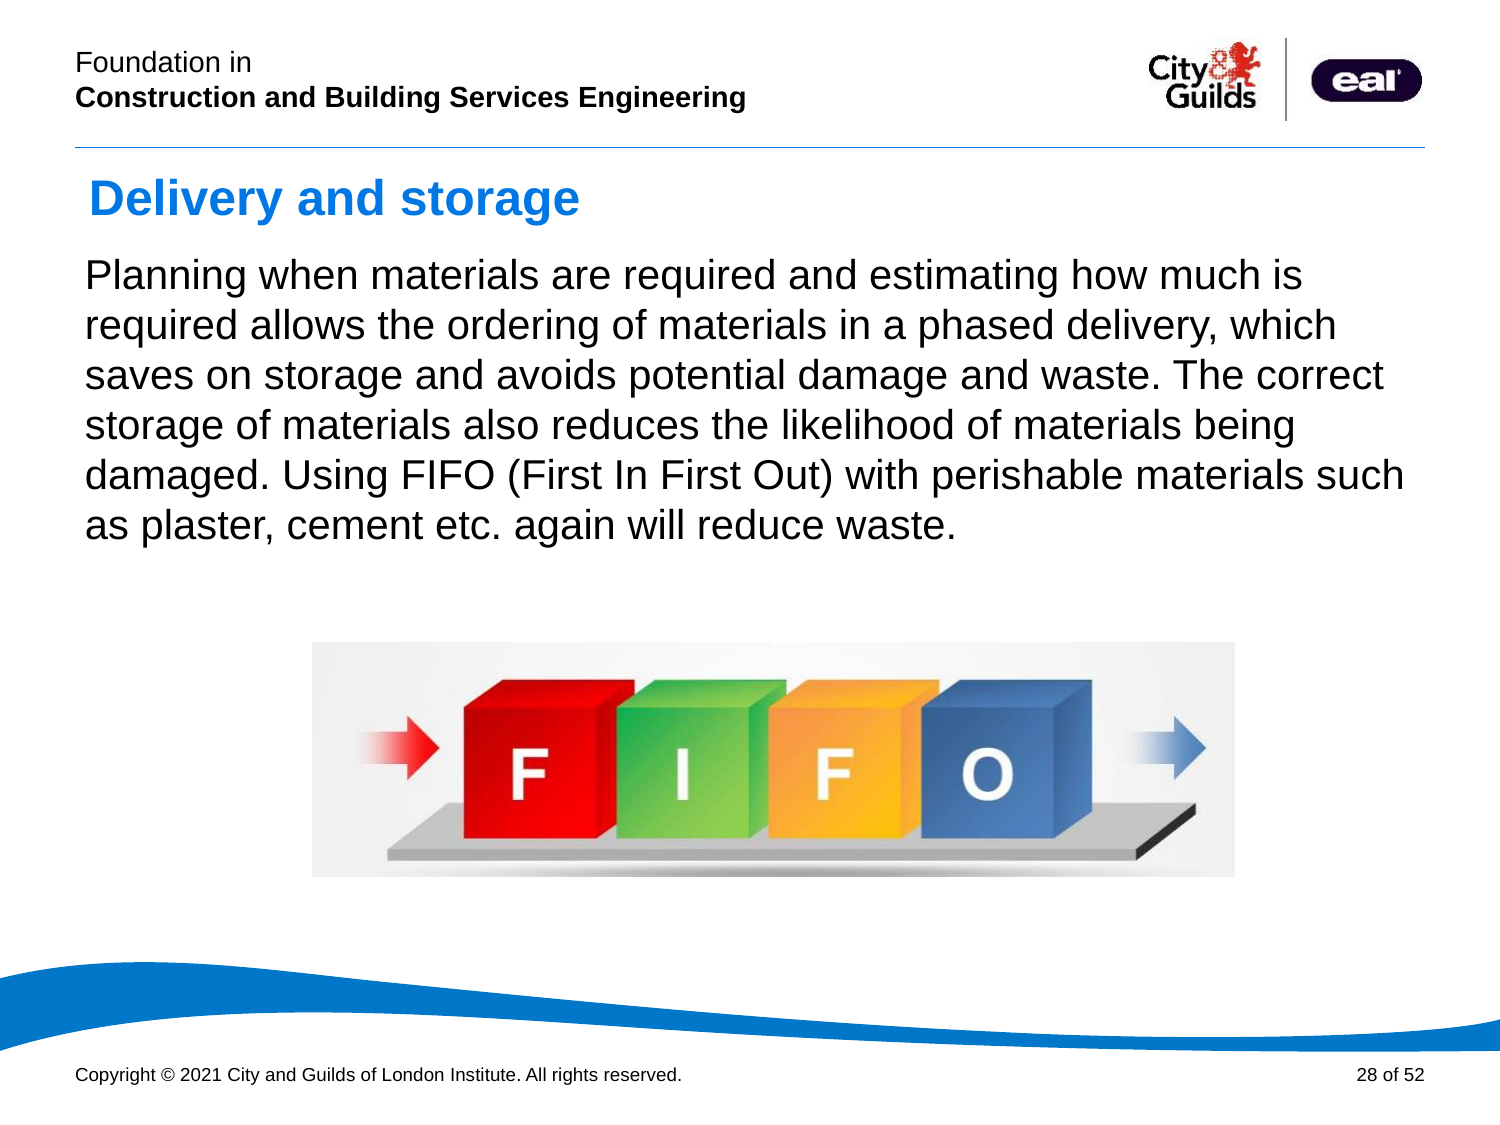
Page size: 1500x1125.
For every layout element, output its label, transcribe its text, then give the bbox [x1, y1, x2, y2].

picture [1149, 38, 1422, 121]
title Delivery and storage [74, 165, 1426, 229]
list Planning when materials are required and estimating how much is required allows the ordering of materials in a phased delivery, which saves on storage and avoids potential damage and waste. The correct storage of materials also reduces the likelihood of materials being damaged. Using FIFO (First In First Out) with perishable materials such as plaster, cement etc. again will reduce waste. [84, 247, 1436, 946]
picture [312, 641, 1235, 878]
